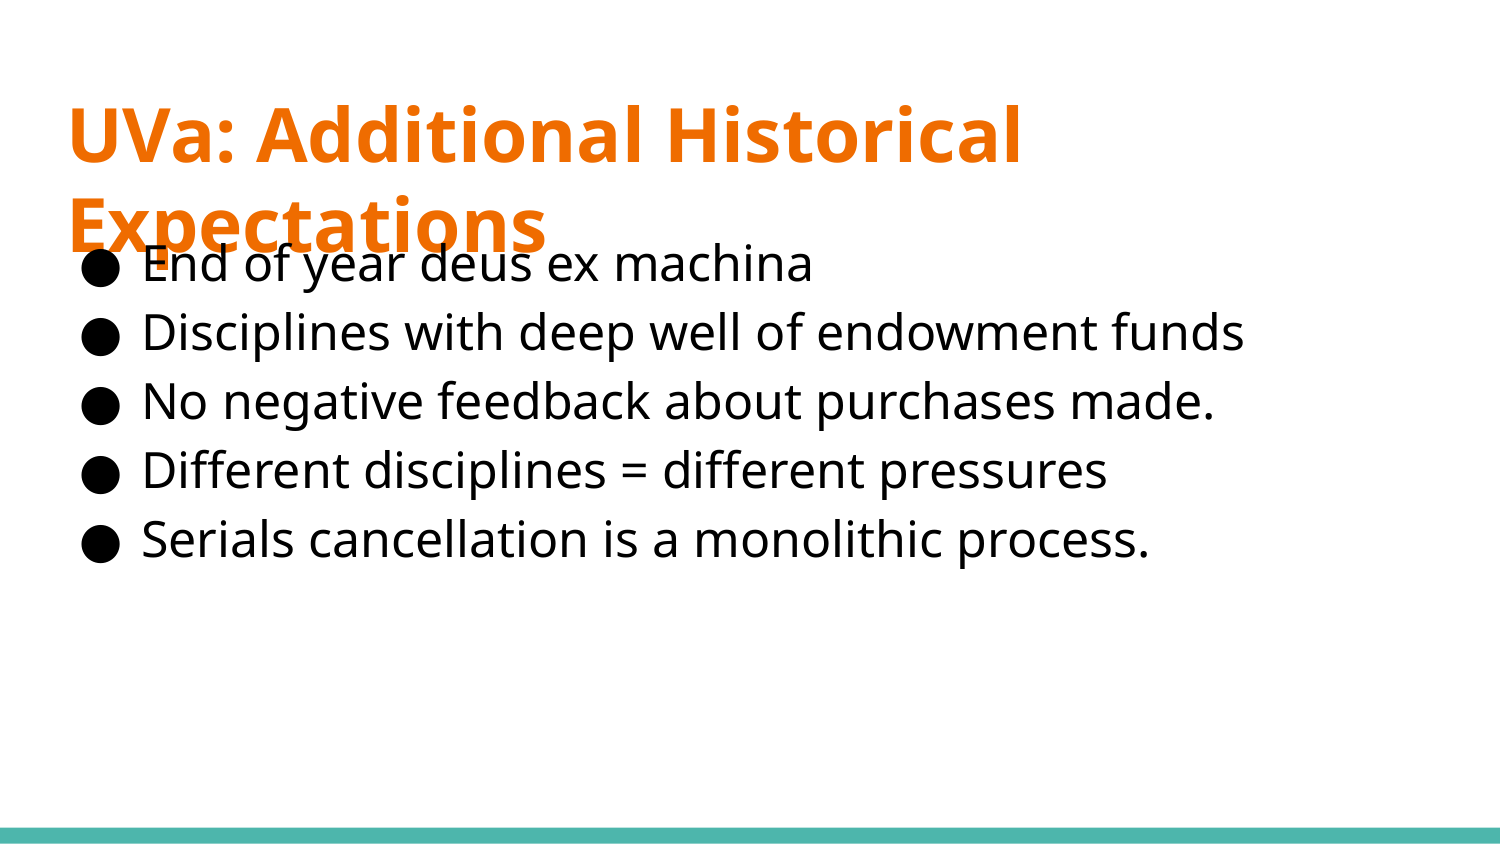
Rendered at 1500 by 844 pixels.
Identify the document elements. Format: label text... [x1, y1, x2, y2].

title UVa: Additional Historical Expectations [51, 72, 1449, 189]
list End of year deus ex machina Disciplines with deep well of endowment funds No negative feedback about purchases made. Different disciplines = different pressures Serials cancellation is a monolithic process. [51, 207, 1449, 750]
